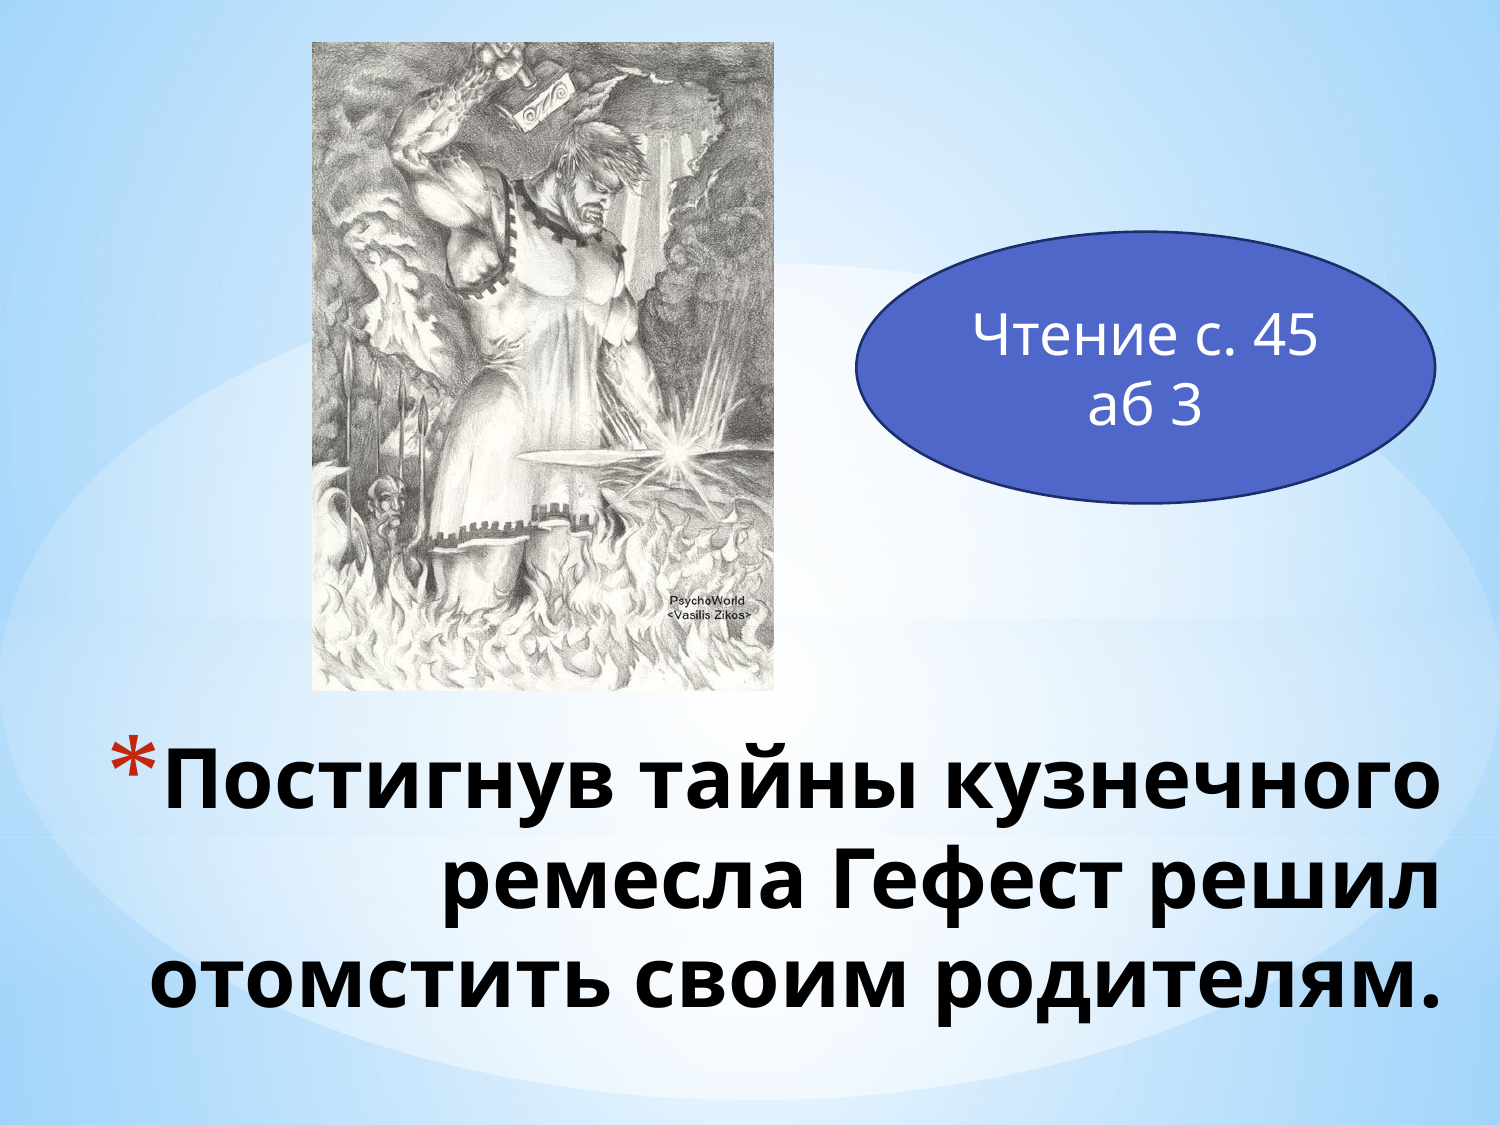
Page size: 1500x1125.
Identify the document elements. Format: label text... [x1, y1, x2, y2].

title Постигнув тайны кузнечного ремесла Гефест решил отомстить своим родителям. [64, 717, 1459, 1083]
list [312, 42, 774, 692]
text_box Чтение с. 45 аб 3 [855, 230, 1437, 505]
